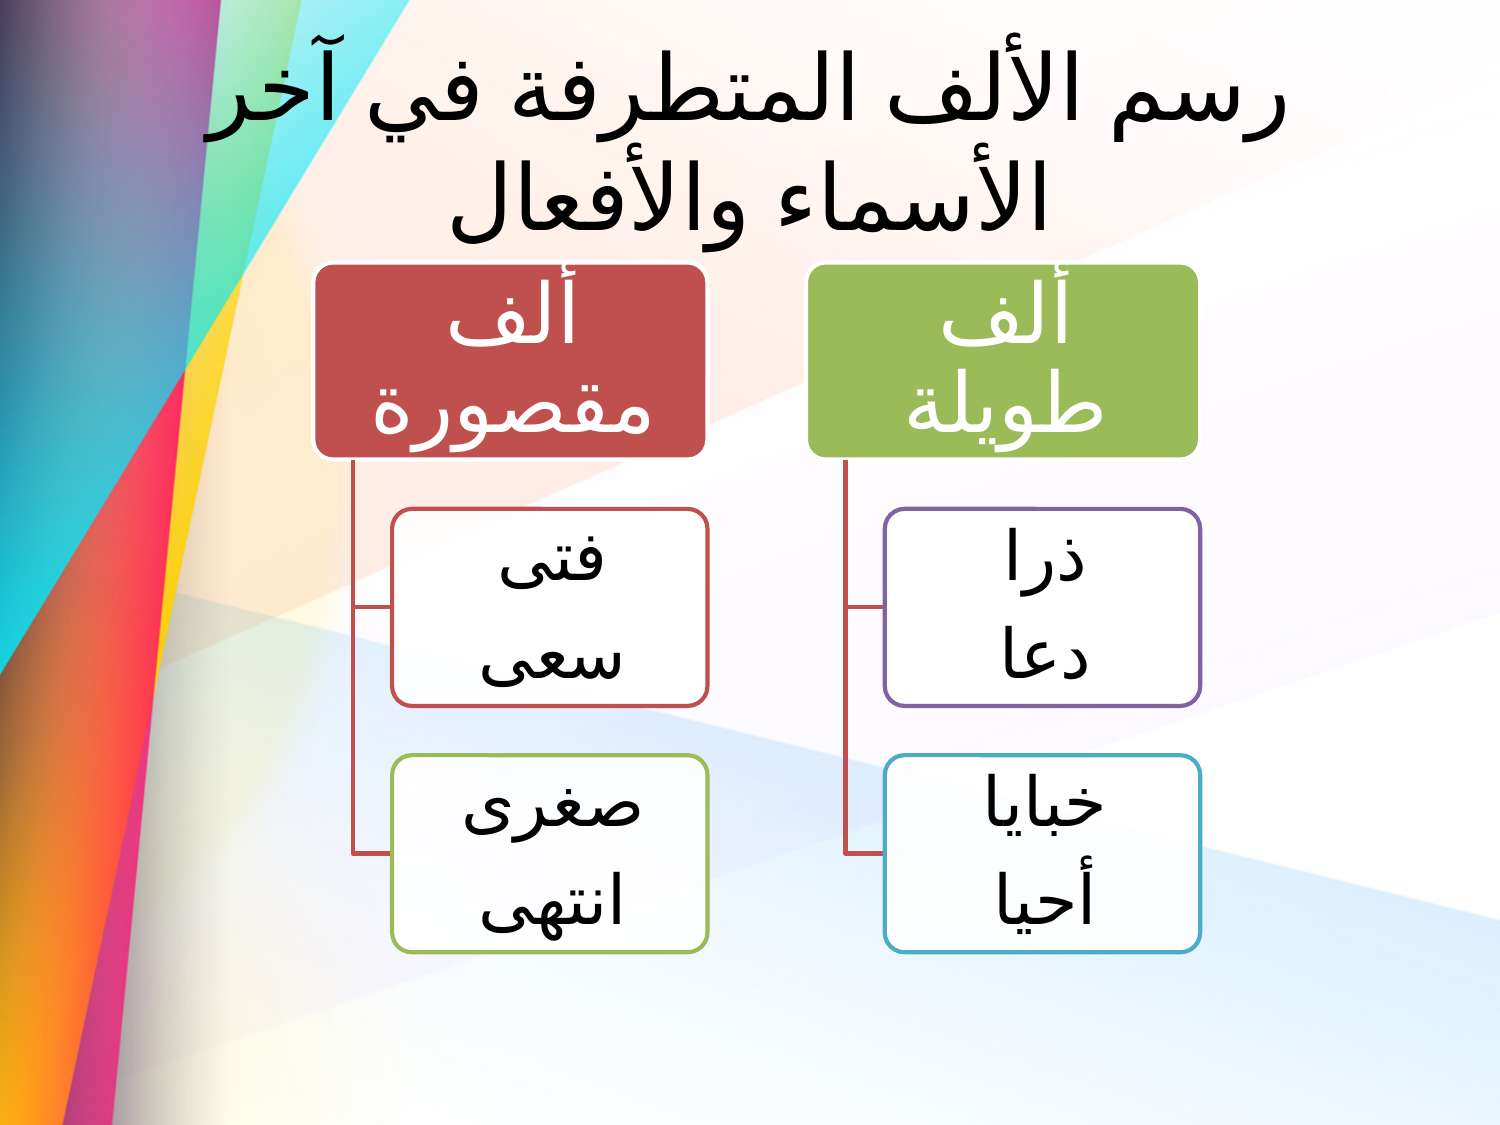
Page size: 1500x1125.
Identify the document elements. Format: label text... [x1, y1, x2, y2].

picture [0, 0, 1500, 1125]
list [88, 262, 1426, 953]
title رسم الألف المتطرفة في آخر الأسماء والأفعال [75, 45, 1425, 233]
